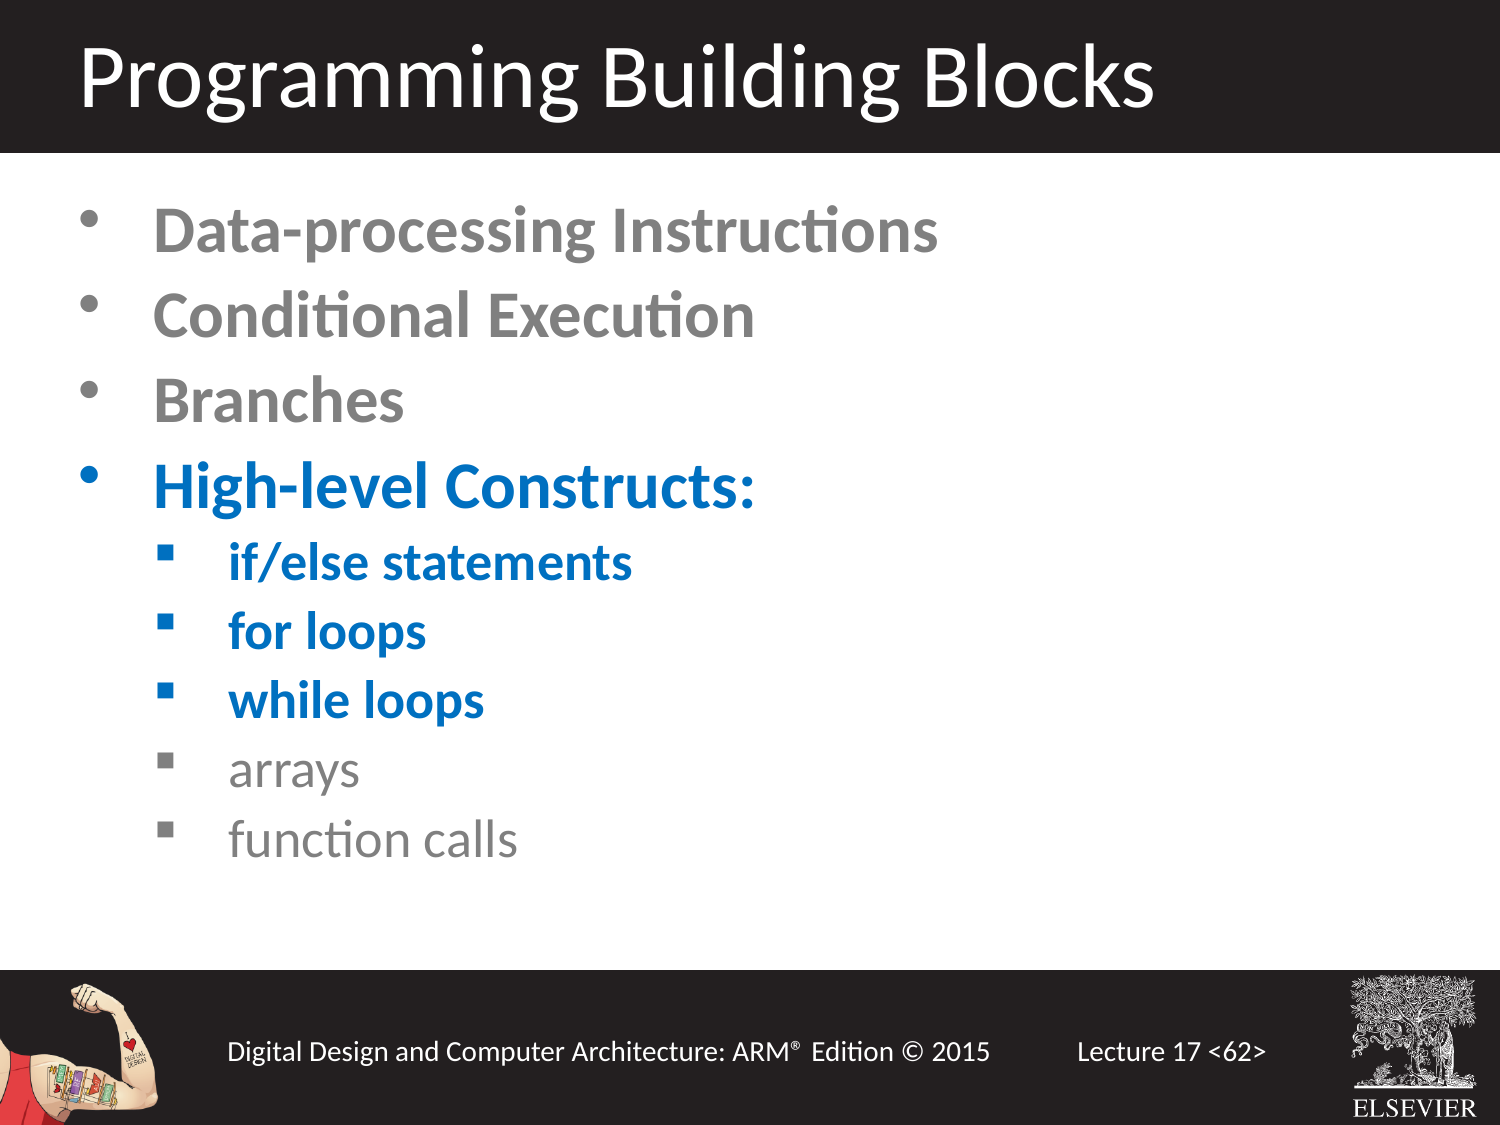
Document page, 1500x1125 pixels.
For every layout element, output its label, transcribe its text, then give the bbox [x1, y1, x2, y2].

text_box Programming Building Blocks [63, 8, 1488, 133]
picture [1350, 974, 1477, 1117]
text_box Data-processing Instructions Conditional Execution Branches High-level Constructs: if/else statements for loops while loops arrays function calls [63, 187, 1413, 1000]
picture [0, 979, 163, 1125]
